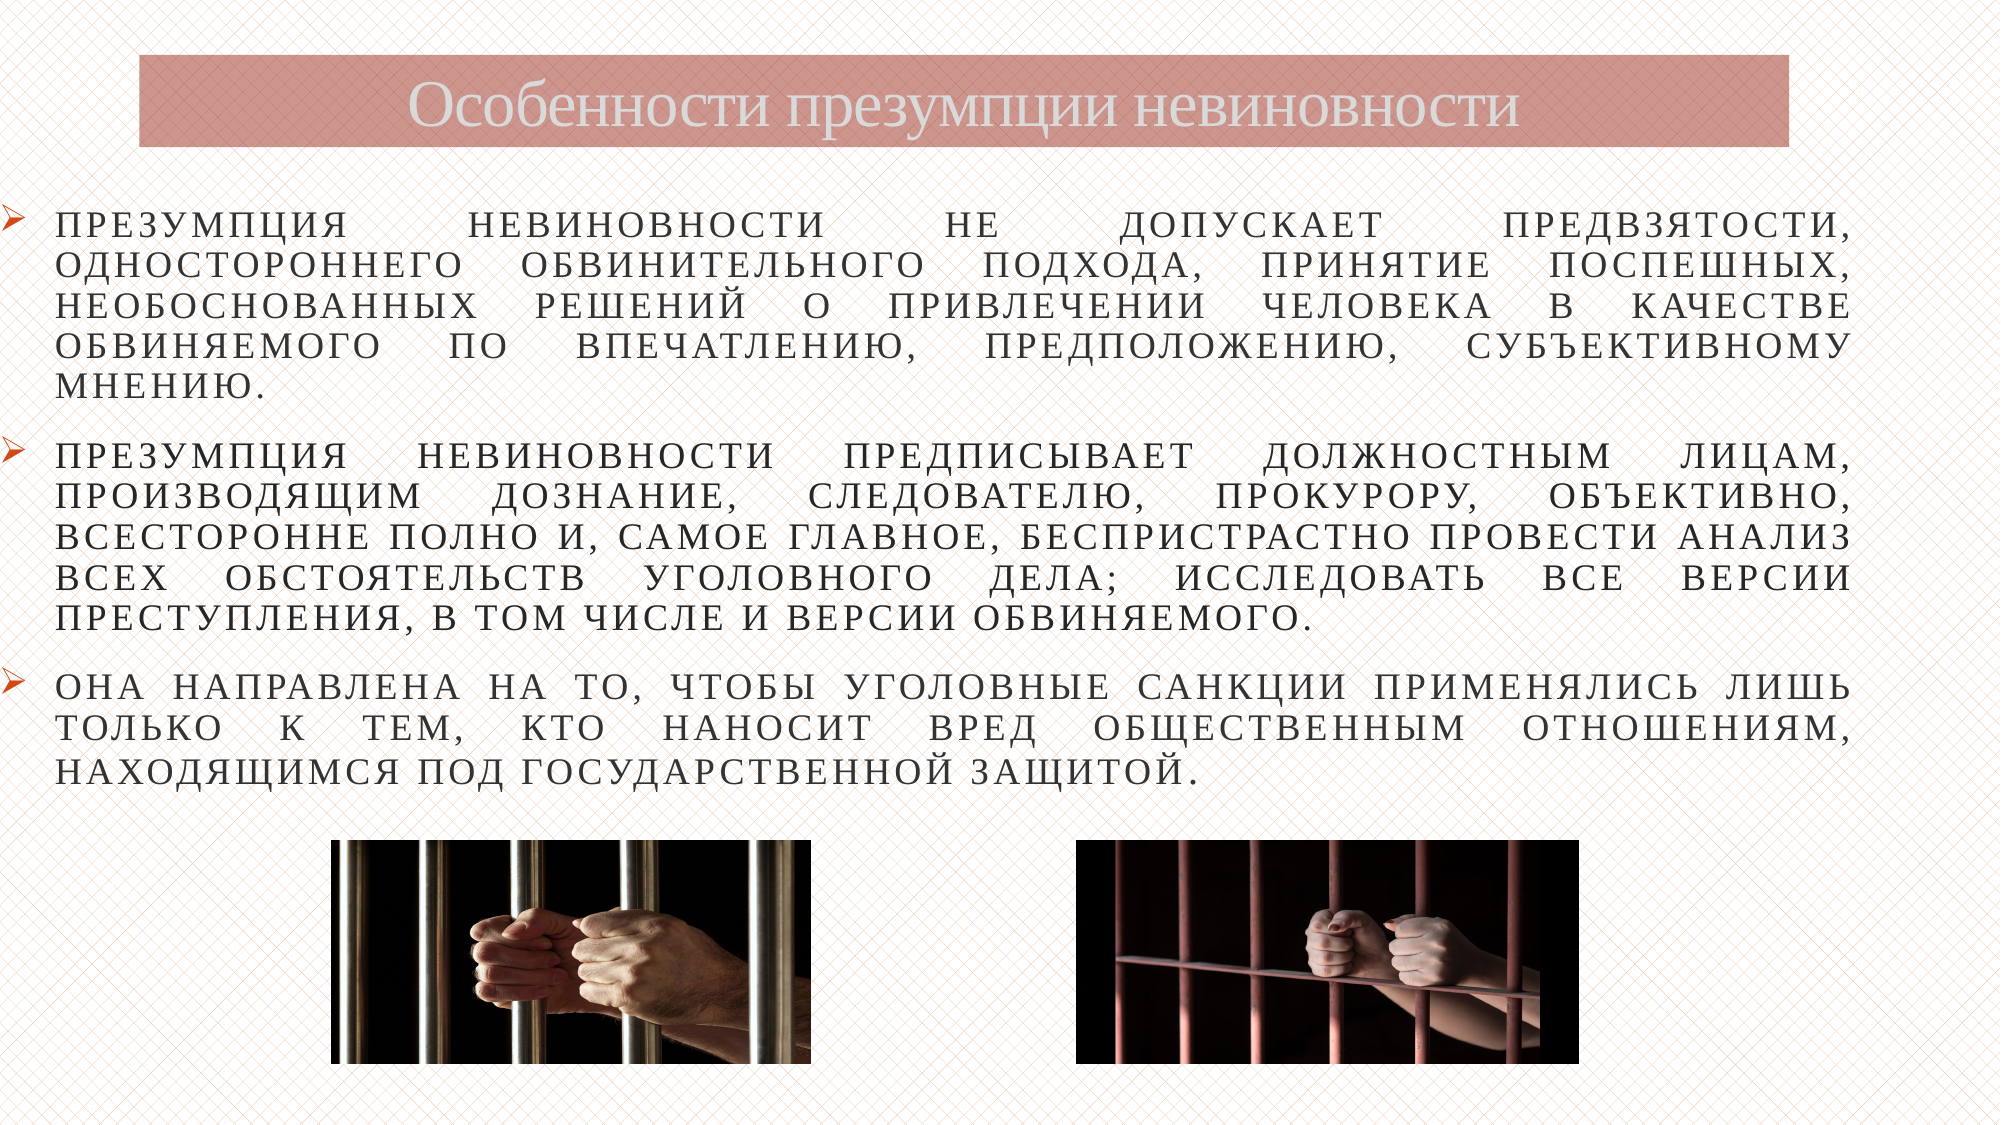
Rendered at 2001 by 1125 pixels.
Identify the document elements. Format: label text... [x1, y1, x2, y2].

title Особенности презумпции невиновности [139, 54, 1790, 148]
list Презумпция невиновности не допускает предвзятости, одностороннего обвинительного подхода, принятие поспешных, необоснованных решений о привлечении человека в качестве обвиняемого по впечатлению, предположению, субъективному мнению. Презумпция невиновности предписывает должностным лицам, производящим дознание, следователю, прокурору, объективно, всесторонне полно и, самое главное, беспристрастно провести анализ всех обстоятельств уголовного дела; исследовать все версии преступления, в том числе и версии обвиняемого. Она направлена на то, чтобы уголовные санкции применялись лишь только к тем, кто наносит вред общественным отношениям, находящимся под государственной защитой. [0, 197, 1872, 1006]
picture [330, 840, 811, 1064]
picture [1075, 840, 1579, 1064]
